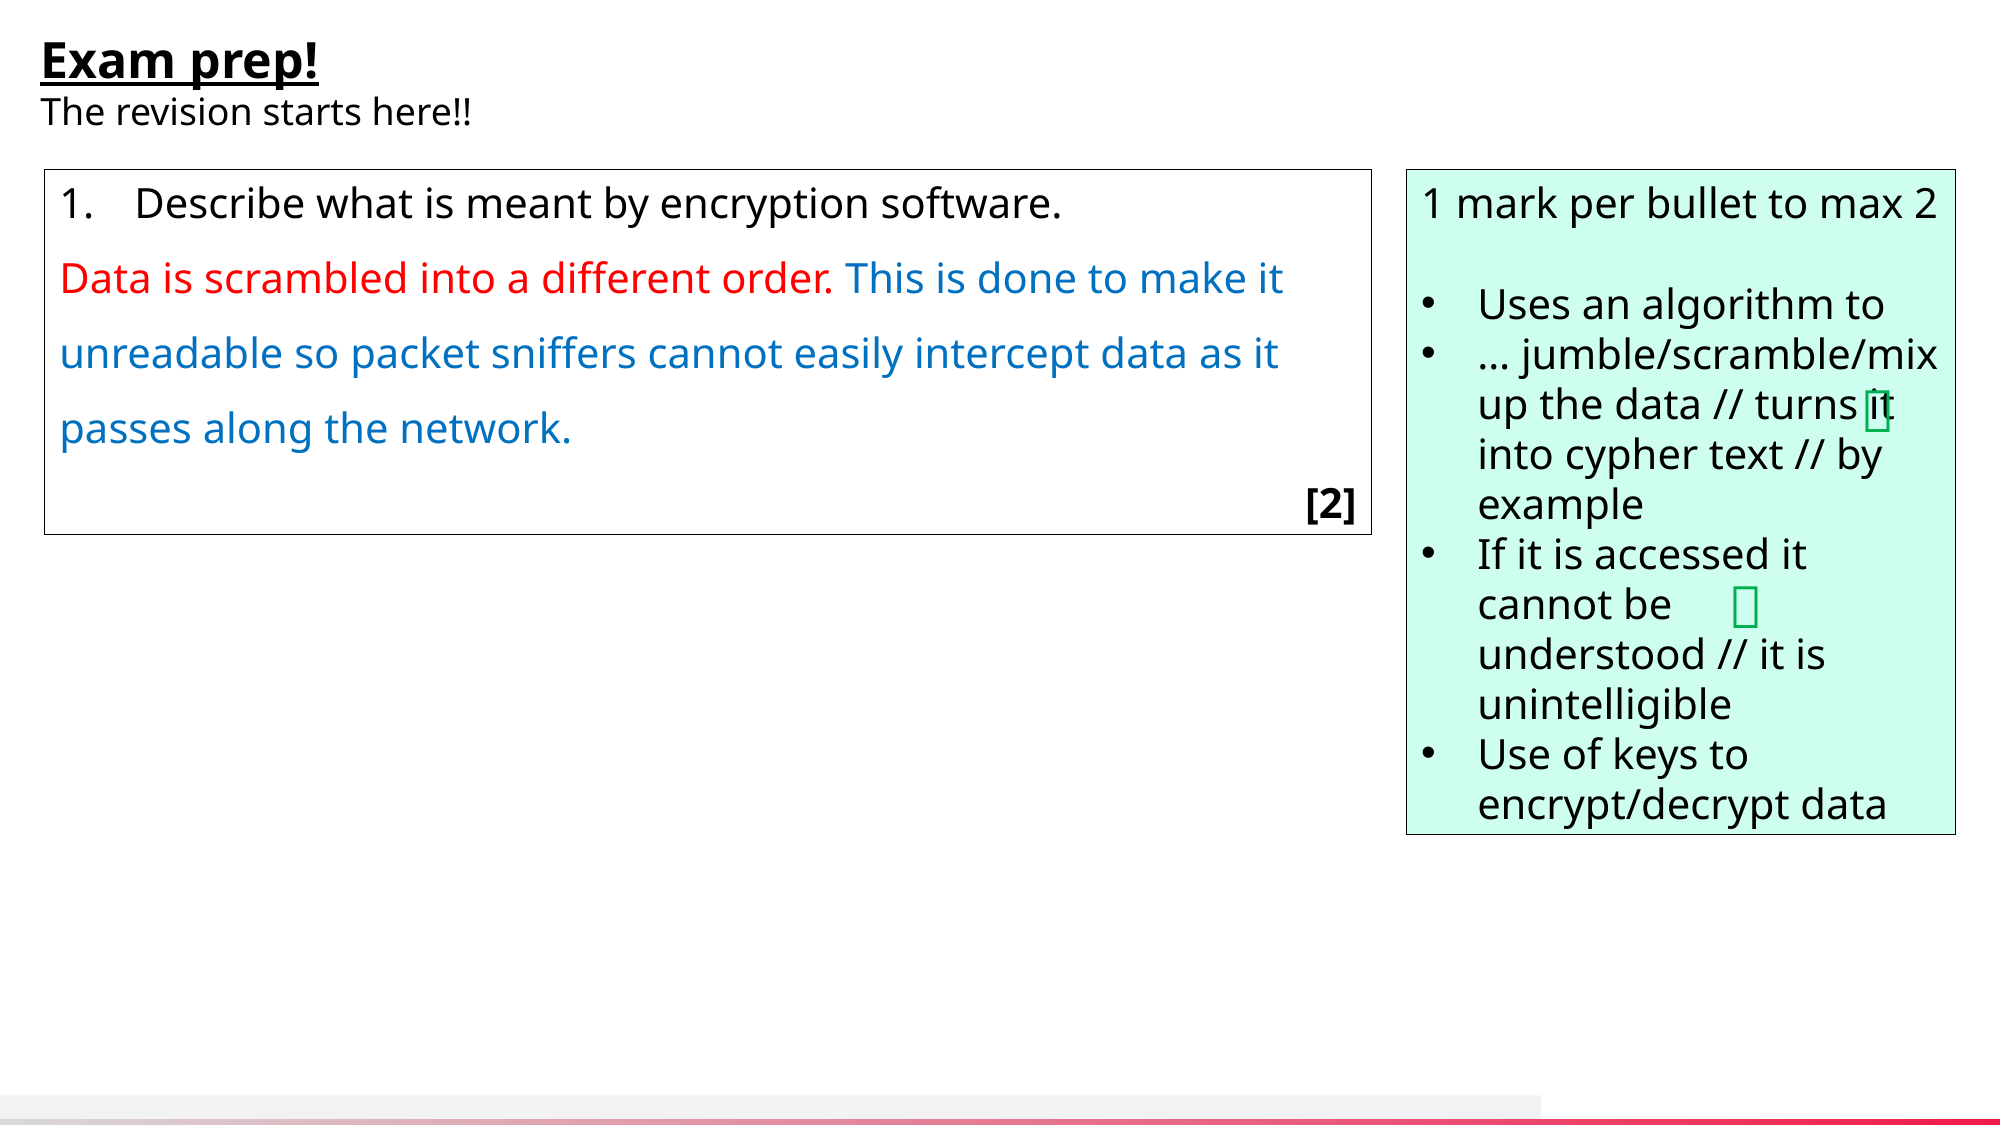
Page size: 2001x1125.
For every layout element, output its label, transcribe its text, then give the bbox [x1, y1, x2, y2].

text_box  [1713, 562, 1788, 648]
text_box 1 mark per bullet to max 2 Uses an algorithm to … jumble/scramble/mix up the data // turns it into cypher text // by example If it is accessed it cannot be understood // it is unintelligible Use of keys to encrypt/decrypt data [1406, 169, 1956, 835]
text_box Describe what is meant by encryption software. Data is scrambled into a different order. This is done to make it unreadable so packet sniffers cannot easily intercept data as it passes along the network. [2] [44, 169, 1372, 535]
text_box Exam prep! The revision starts here!! [25, 21, 1095, 141]
text_box  [1845, 366, 1932, 452]
